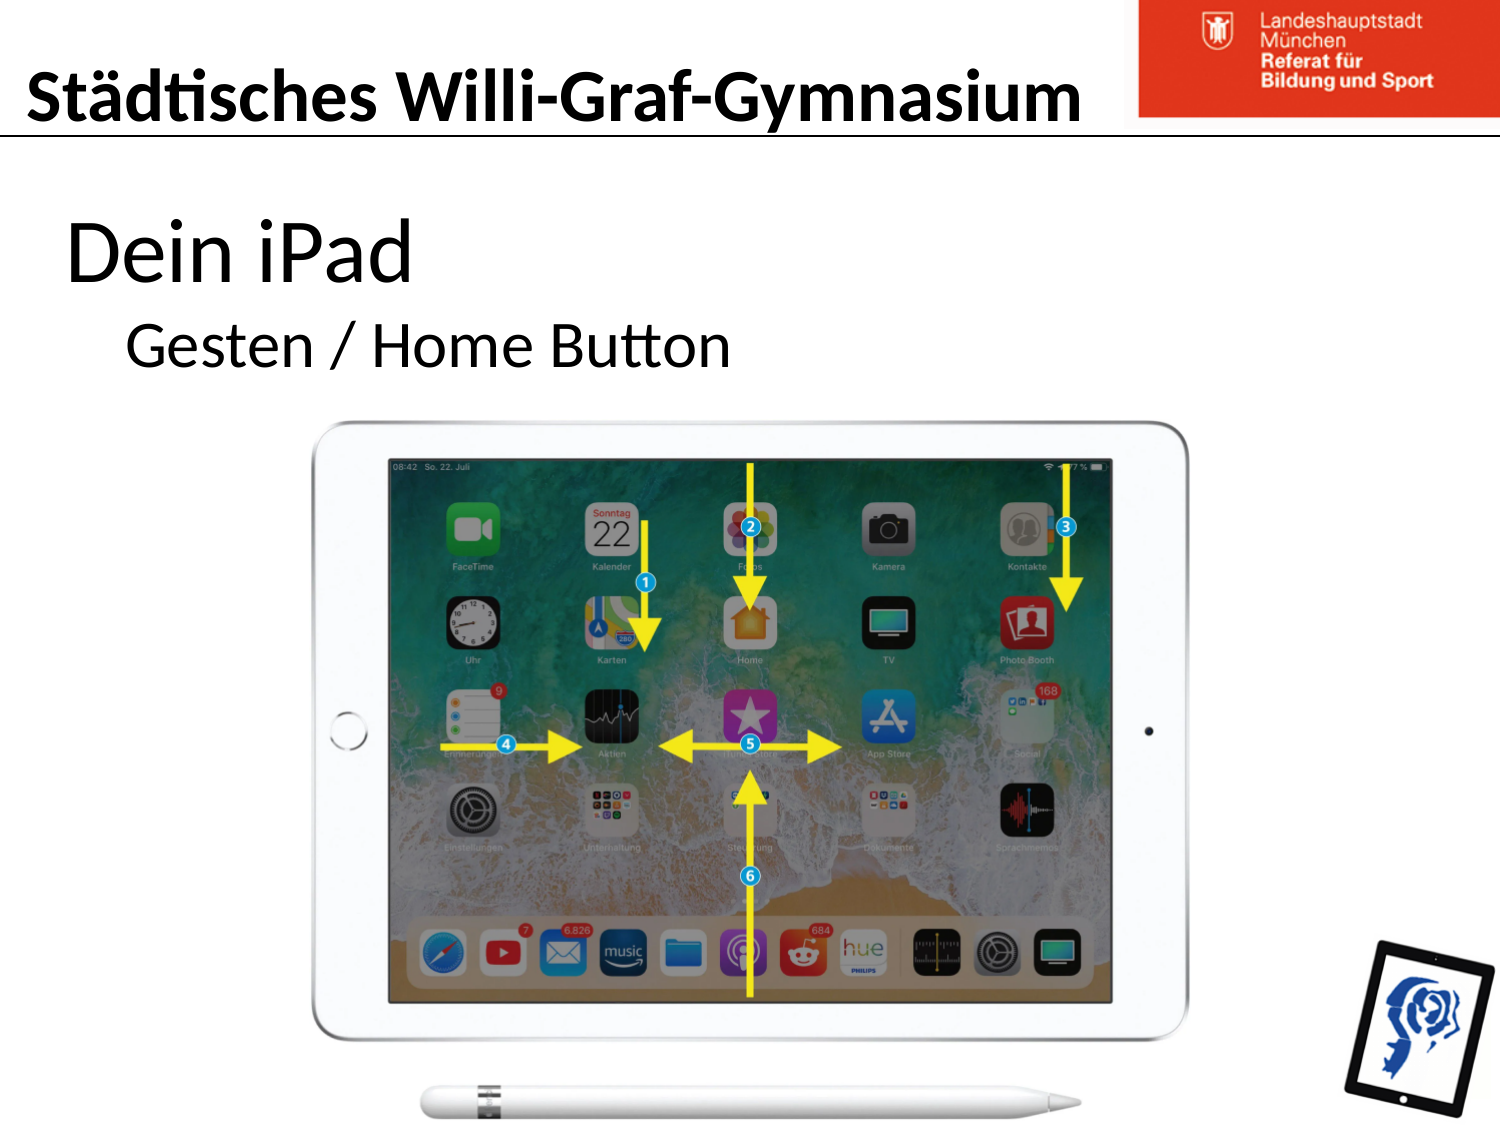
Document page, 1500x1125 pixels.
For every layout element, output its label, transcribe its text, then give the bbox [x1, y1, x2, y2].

picture [1338, 934, 1500, 1124]
picture [1124, 0, 1500, 129]
picture [309, 419, 1191, 1125]
title Dein iPad Gesten / Home Button [50, 183, 1326, 353]
